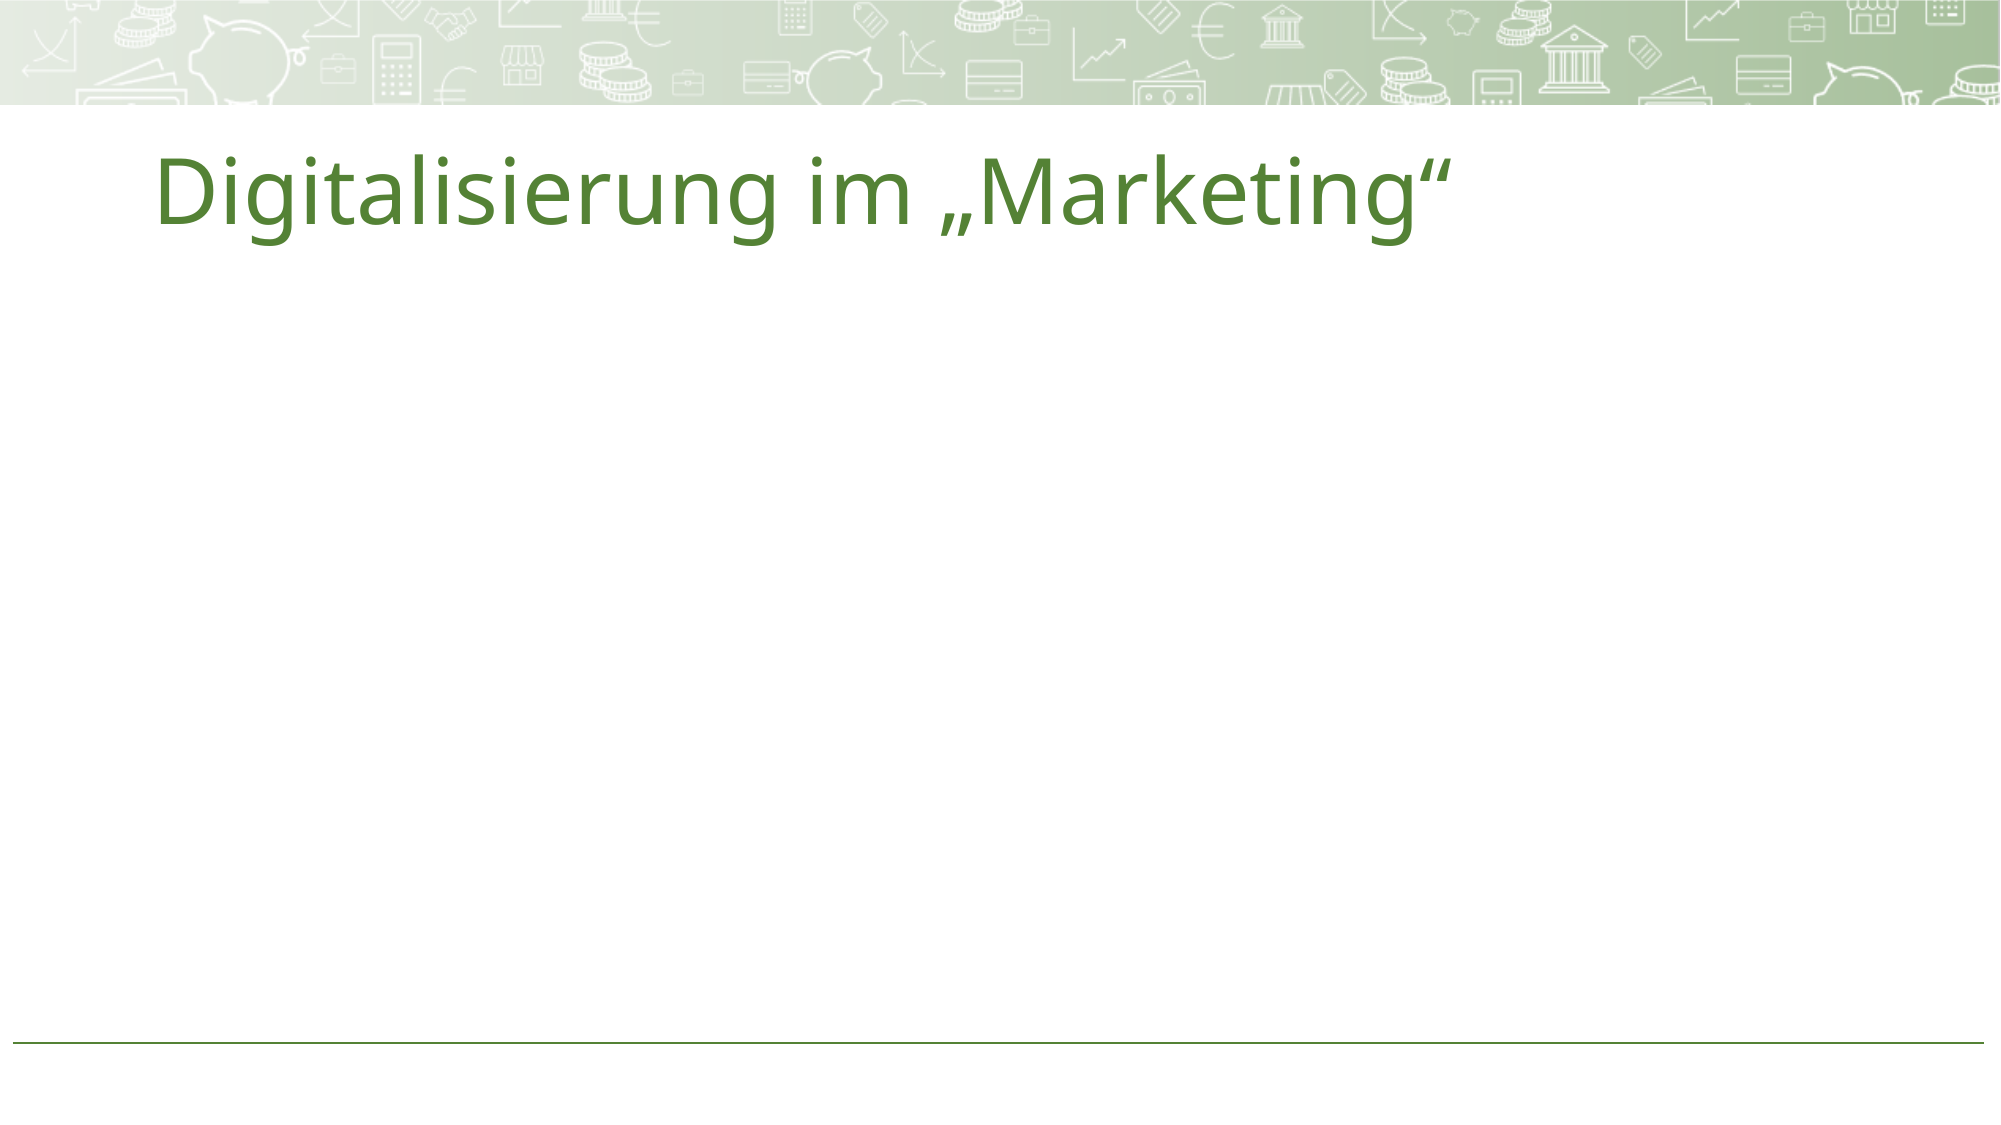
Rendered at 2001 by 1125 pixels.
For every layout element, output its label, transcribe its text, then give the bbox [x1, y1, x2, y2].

picture [0, 0, 2000, 105]
title Digitalisierung im „Marketing“ [137, 111, 1863, 278]
